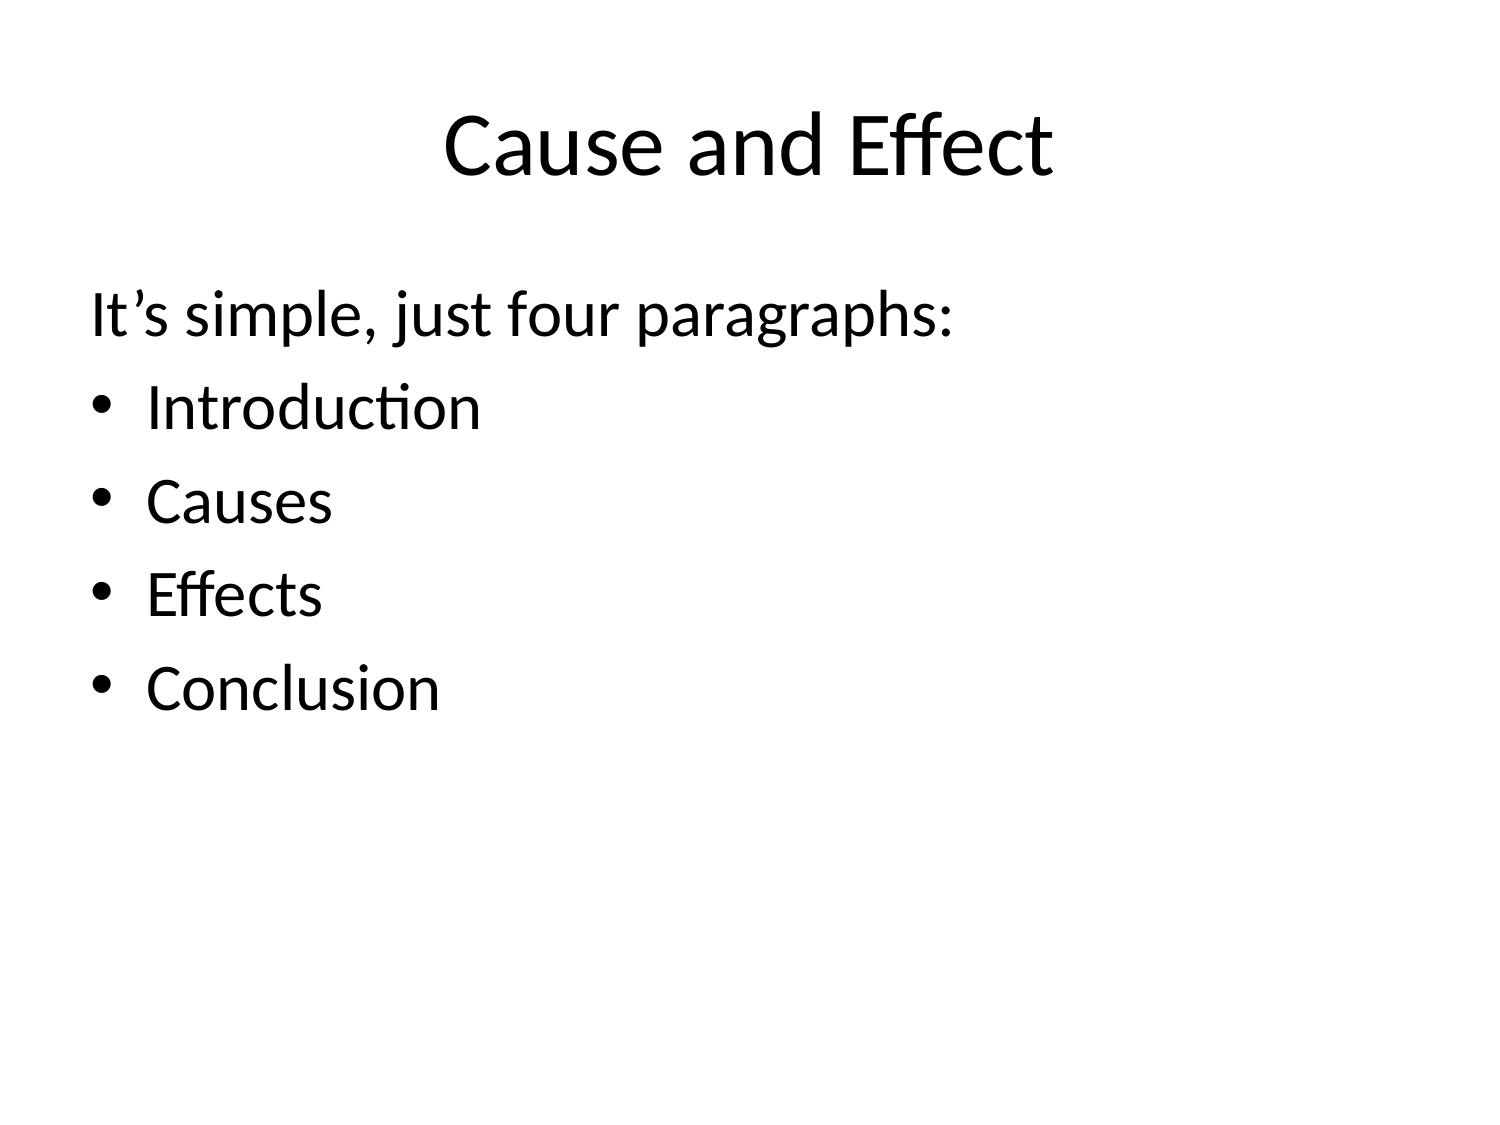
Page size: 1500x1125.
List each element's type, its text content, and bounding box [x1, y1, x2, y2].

list It’s simple, just four paragraphs: Introduction Causes Effects Conclusion [75, 262, 1425, 1005]
title Cause and Effect [75, 45, 1425, 233]
